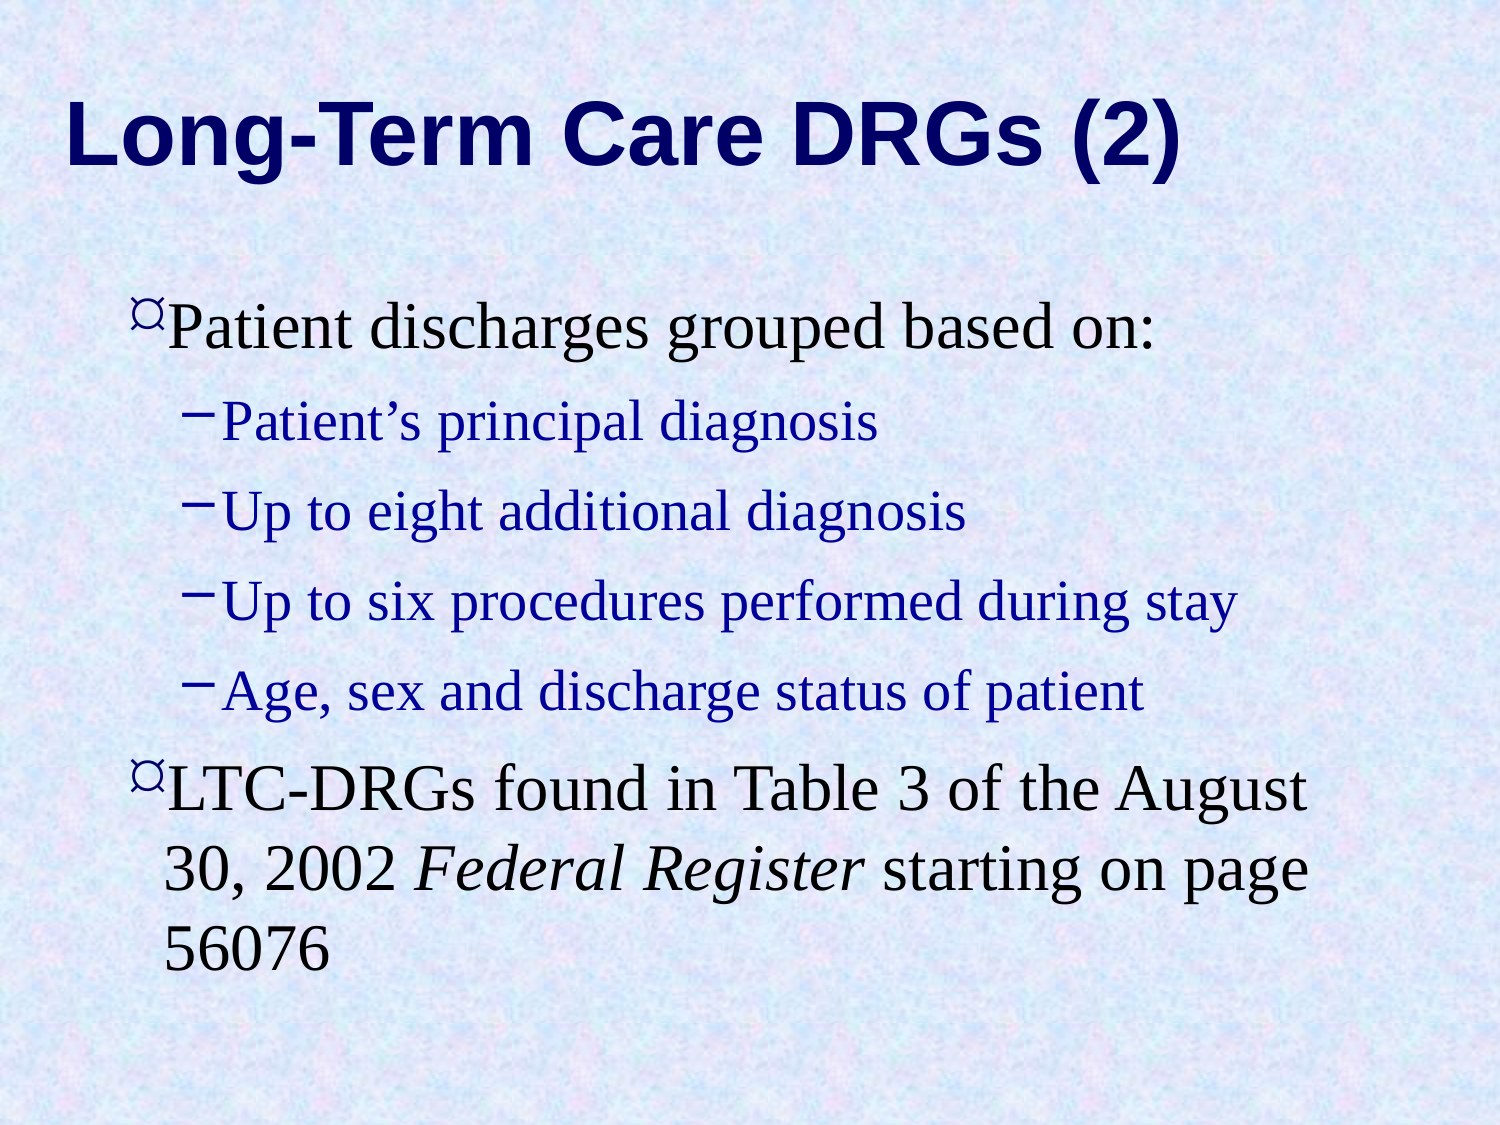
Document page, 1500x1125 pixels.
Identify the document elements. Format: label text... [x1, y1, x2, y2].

list Patient discharges grouped based on: Patient’s principal diagnosis Up to eight additional diagnosis Up to six procedures performed during stay Age, sex and discharge status of patient LTC-DRGs found in Table 3 of the August 30, 2002 Federal Register starting on page 56076 [112, 275, 1375, 1050]
title Long-Term Care DRGs (2) [50, 37, 1450, 238]
